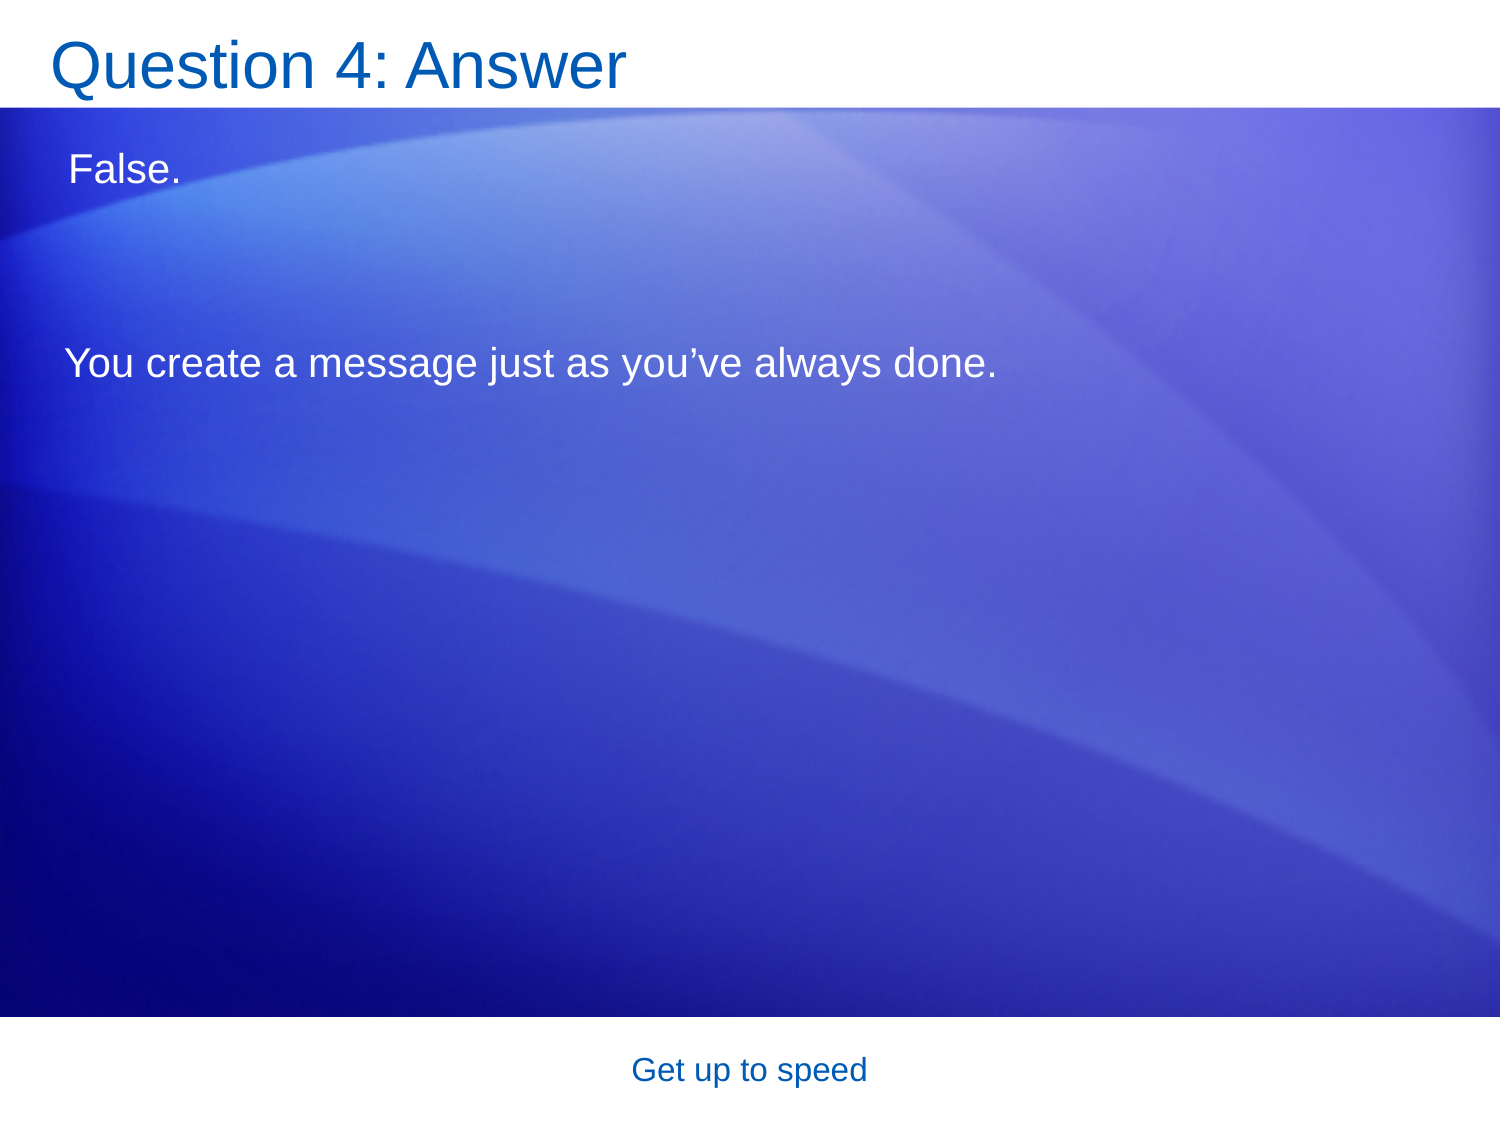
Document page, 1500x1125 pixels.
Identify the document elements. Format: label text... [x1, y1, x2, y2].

text_box You create a message just as you’ve always done. [49, 328, 1419, 521]
footer Get up to speed [445, 1016, 1055, 1096]
title Question 4: Answer [34, 11, 1386, 113]
list False. [52, 133, 1424, 250]
picture [0, 108, 1500, 1017]
